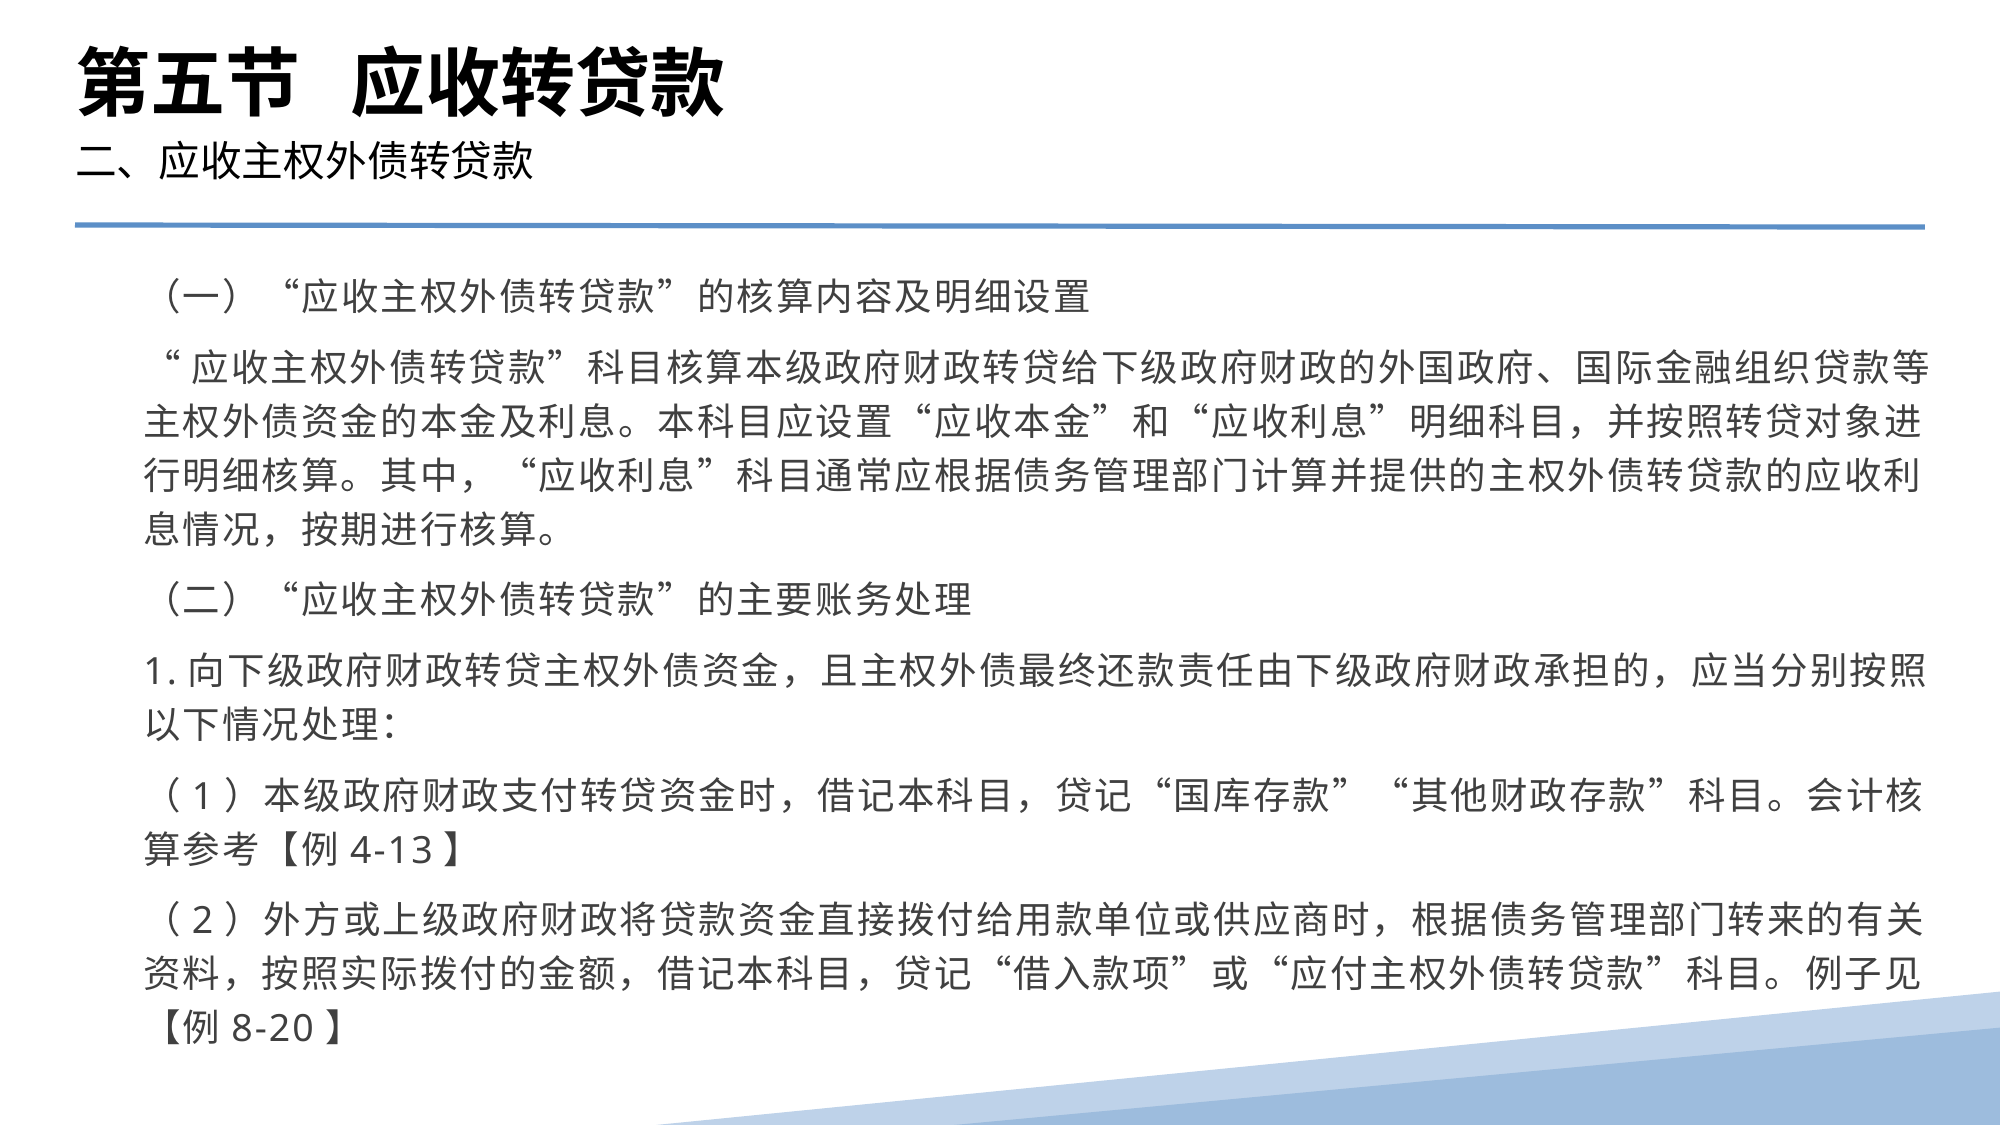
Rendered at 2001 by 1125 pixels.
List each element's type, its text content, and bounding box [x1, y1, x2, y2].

text_box 二、应收主权外债转贷款 [75, 124, 1925, 200]
text_box （一）“应收主权外债转贷款”的核算内容及明细设置 “应收主权外债转贷款”科目核算本级政府财政转贷给下级政府财政的外国政府、国际金融组织贷款等主权外债资金的本金及利息。本科目应设置“应收本金”和“应收利息”明细科目，并按照转贷对象进行明细核算。其中，“应收利息”科目通常应根据债务管理部门计算并提供的主权外债转贷款的应收利息情况，按期进行核算。 （二）“应收主权外债转贷款”的主要账务处理 1.向下级政府财政转贷主权外债资金，且主权外债最终还款责任由下级政府财政承担的，应当分别按照以下情况处理： （1）本级政府财政支付转贷资金时，借记本科目，贷记“国库存款”“其他财政存款”科目。会计核算参考【例4-13】 （2）外方或上级政府财政将贷款资金直接拨付给用款单位或供应商时，根据债务管理部门转来的有关资料，按照实际拨付的金额，借记本科目，贷记“借入款项”或“应付主权外债转贷款”科目。例子见【例8-20】 [132, 255, 1950, 1058]
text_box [74, 224, 1925, 228]
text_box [656, 991, 2000, 1125]
text_box 第五节 应收转贷款 [75, 24, 1925, 124]
